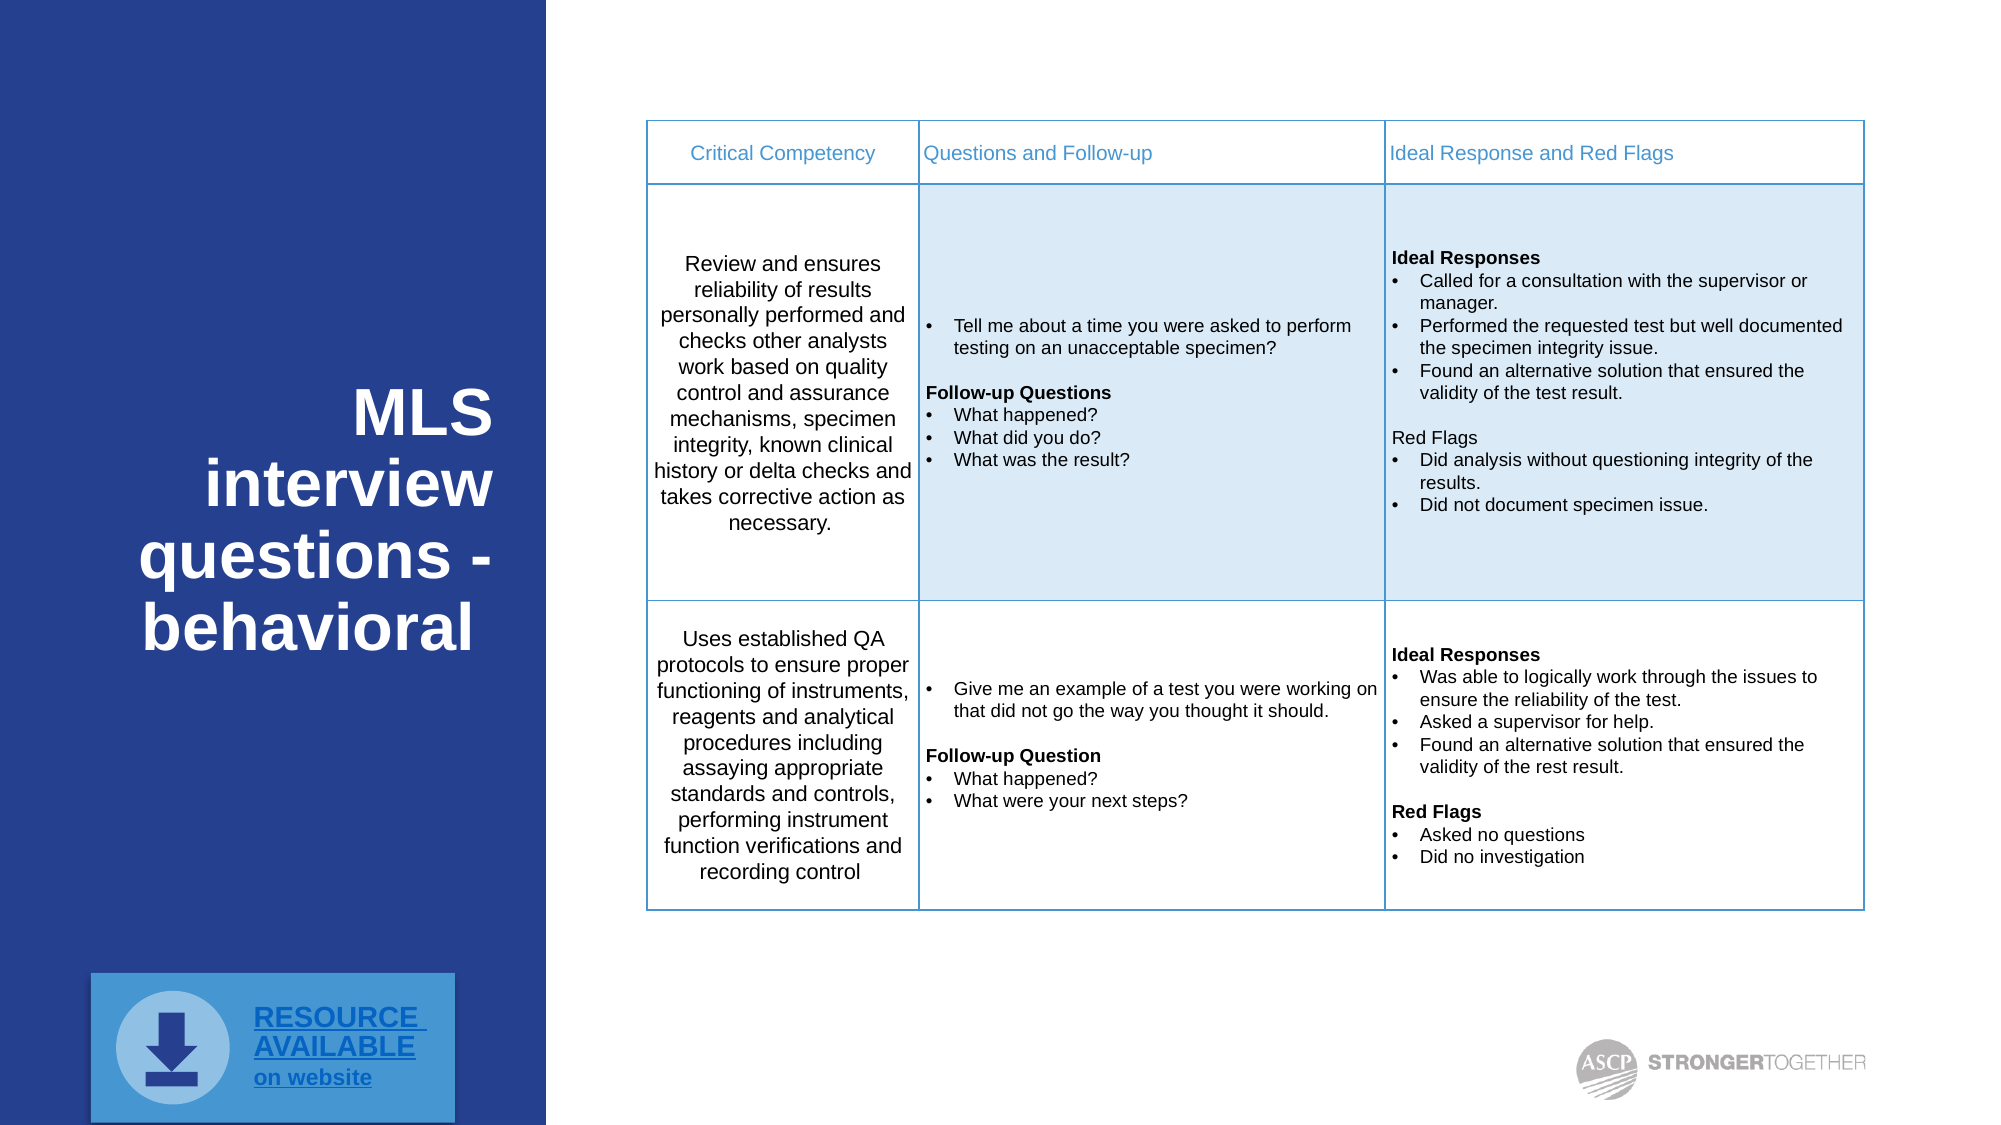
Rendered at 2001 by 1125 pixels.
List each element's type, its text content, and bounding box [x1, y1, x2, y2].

table_cell Ideal Responses Was able to logically work through the issues to ensure the reliability of the test. Asked a supervisor for help. Found an alternative solution that ensured the validity of the rest result. Red Flags Asked no questions Did no investigation [1386, 601, 1863, 909]
table_cell Tell me about a time you were asked to perform testing on an unacceptable specimen? Follow-up Questions What happened? What did you do? What was the result? [920, 185, 1384, 600]
table_cell Review and ensures reliability of results personally performed and checks other analysts work based on quality control and assurance mechanisms, specimen integrity, known clinical history or delta checks and takes corrective action as necessary. [648, 185, 918, 600]
table_header Ideal Response and Red Flags [1386, 121, 1863, 183]
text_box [90, 972, 456, 1123]
table_cell Give me an example of a test you were working on that did not go the way you thought it should. Follow-up Question What happened? What were your next steps? [920, 601, 1384, 909]
table_cell Ideal Responses Called for a consultation with the supervisor or manager. Performed the requested test but well documented the specimen integrity issue. Found an alternative solution that ensured the validity of the test result. Red Flags Did analysis without questioning integrity of the results. Did not document specimen issue. [1386, 185, 1863, 600]
table_header Critical Competency [648, 121, 918, 183]
table_header Questions and Follow-up [920, 121, 1384, 183]
table_cell Uses established QA protocols to ensure proper functioning of instruments, reagents and analytical procedures including assaying appropriate standards and controls, performing instrument function verifications and recording control [648, 601, 918, 909]
title MLS interview questions - behavioral [37, 412, 509, 631]
picture [1576, 1039, 1866, 1100]
